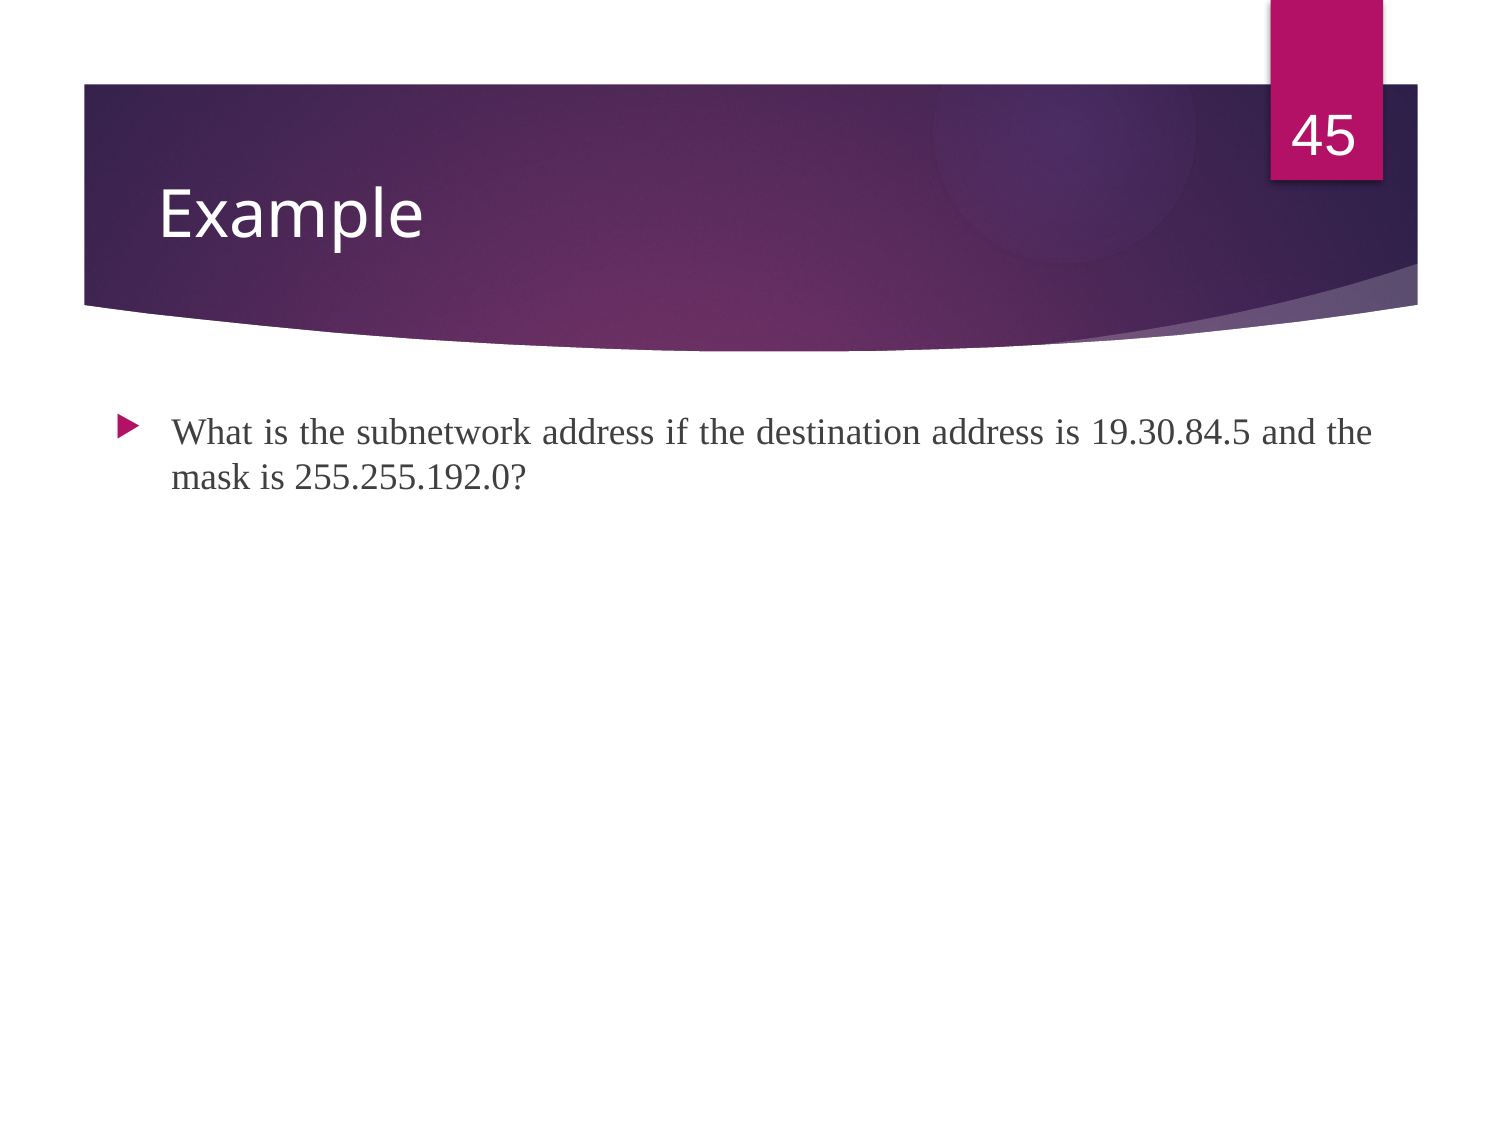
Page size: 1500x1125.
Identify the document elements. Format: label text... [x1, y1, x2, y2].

slide_number 45 [1259, 48, 1390, 175]
title Example [142, 152, 1183, 269]
list What is the subnetwork address if the destination address is 19.30.84.5 and the mask is 255.255.192.0? [99, 399, 1390, 980]
